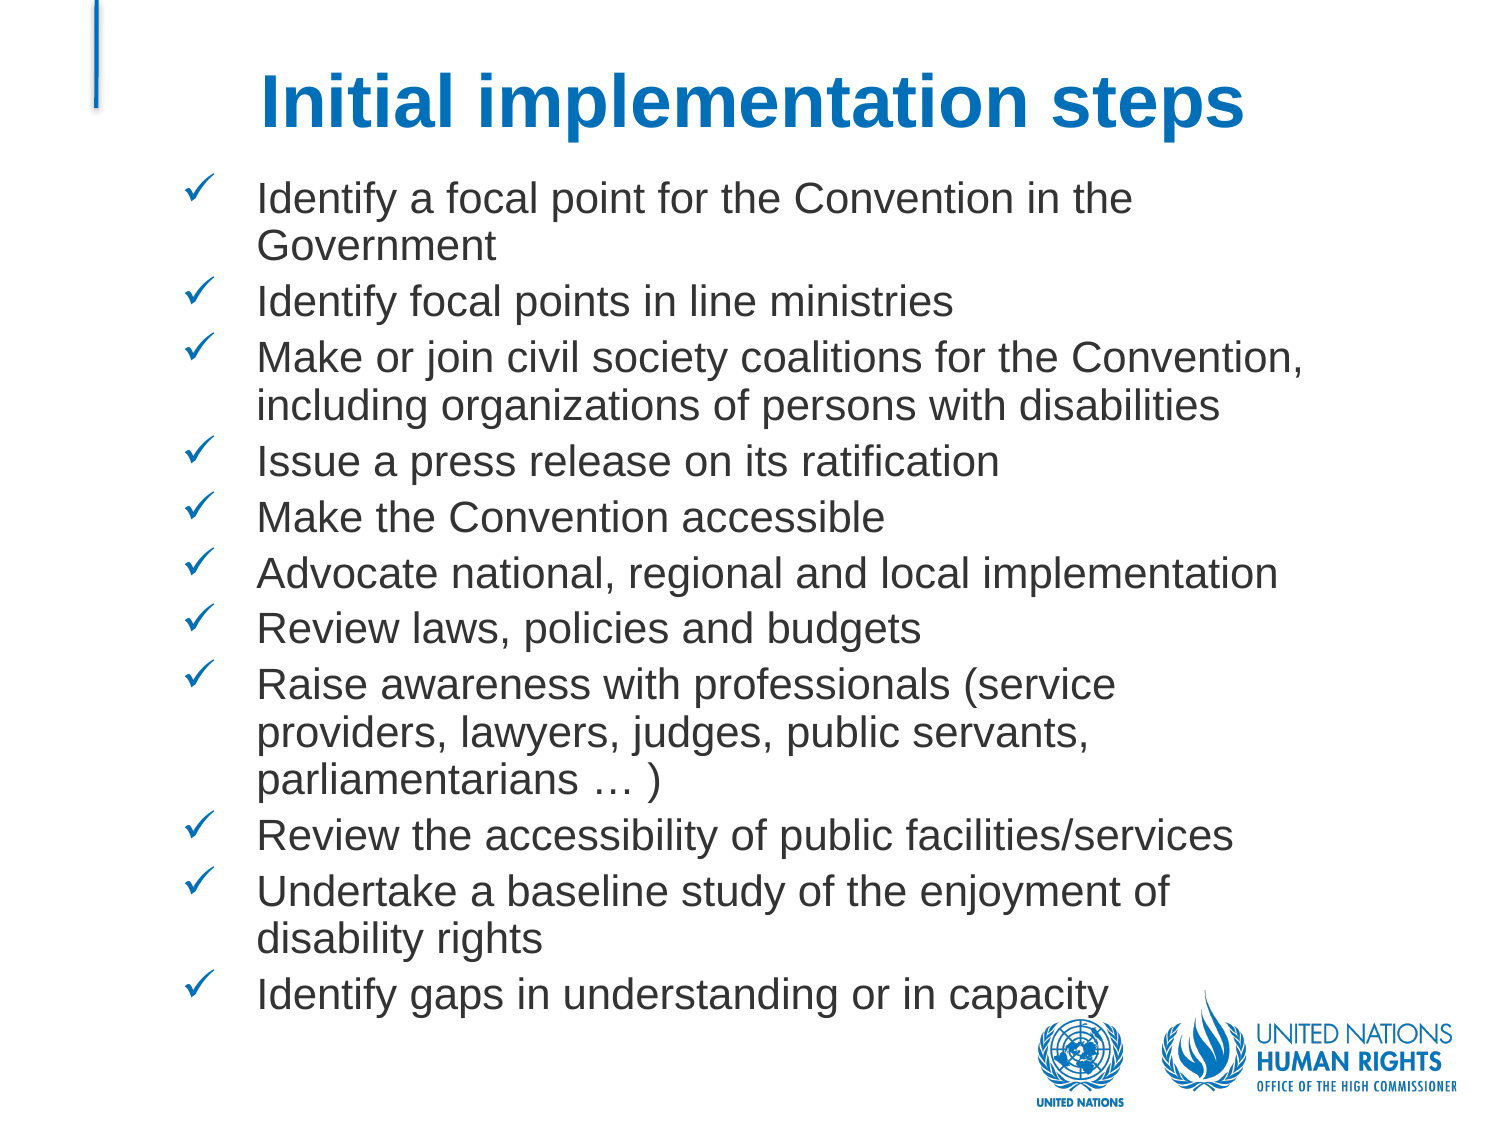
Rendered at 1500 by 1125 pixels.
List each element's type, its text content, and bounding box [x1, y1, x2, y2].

title Initial implementation steps [71, 45, 1437, 224]
picture [1037, 990, 1457, 1107]
text_box Identify a focal point for the Convention in the Government Identify focal points in line ministries Make or join civil society coalitions for the Convention, including organizations of persons with disabilities Issue a press release on its ratification Make the Convention accessible Advocate national, regional and local implementation Review laws, policies and budgets Raise awareness with professionals (service providers, lawyers, judges, public servants, parliamentarians … ) Review the accessibility of public facilities/services Undertake a baseline study of the enjoyment of disability rights Identify gaps in understanding or in capacity [166, 168, 1325, 1021]
